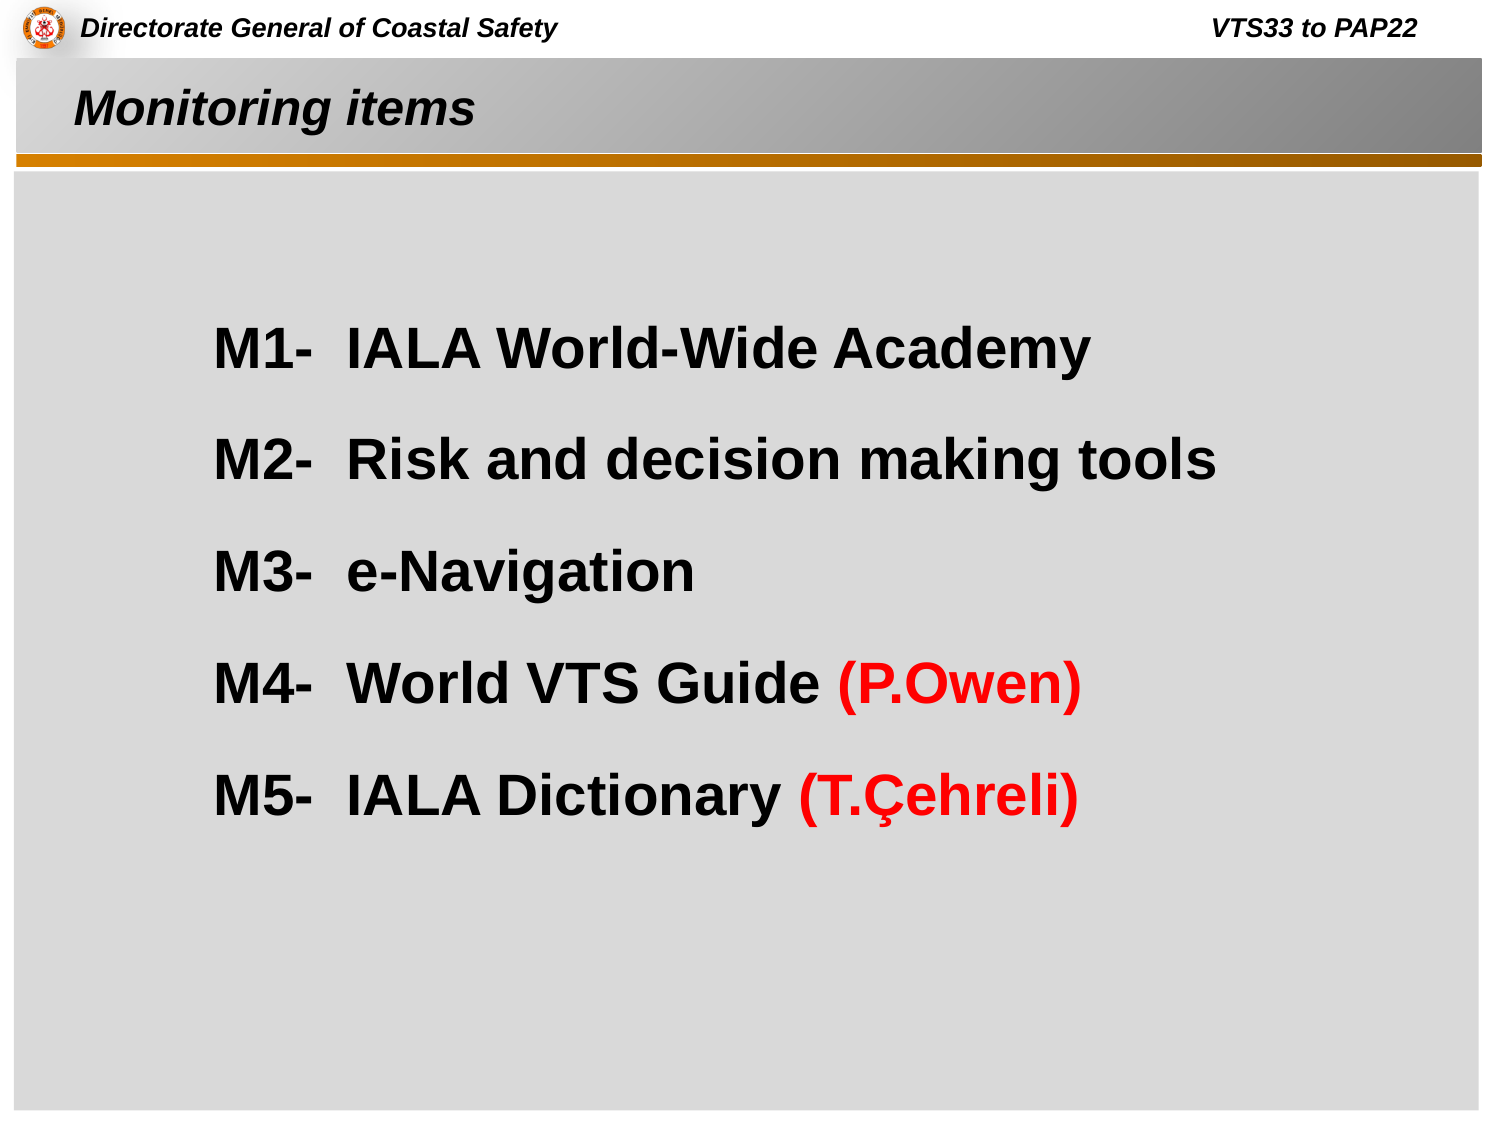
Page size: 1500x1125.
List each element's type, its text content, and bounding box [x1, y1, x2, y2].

text_box M1- IALA World-Wide Academy M2- Risk and decision making tools M3- e-Navigation M4- World VTS Guide (P.Owen) M5- IALA Dictionary (T.Çehreli) [199, 302, 1313, 925]
picture [23, 6, 65, 49]
title Monitoring items [16, 58, 1482, 153]
